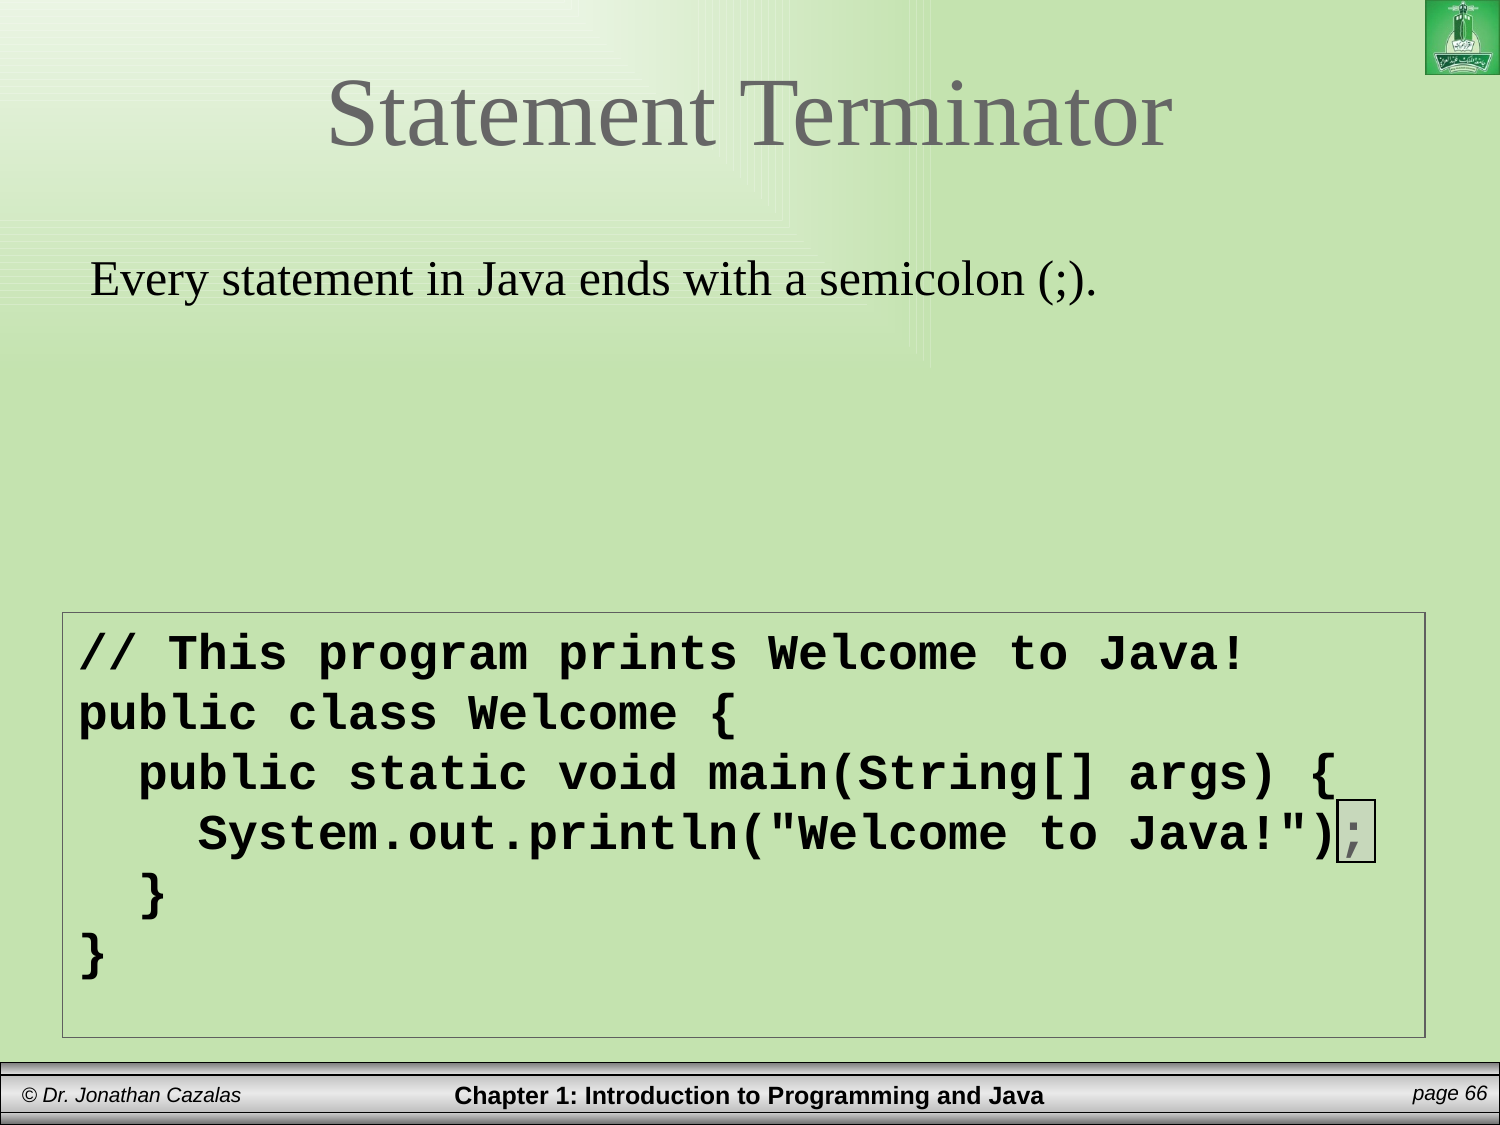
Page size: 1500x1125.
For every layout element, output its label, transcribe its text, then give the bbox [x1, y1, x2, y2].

text_box // This program prints Welcome to Java! public class Welcome { public static void main(String[] args) { System.out.println("Welcome to Java!"); } } [62, 612, 1425, 1038]
text_box Every statement in Java ends with a semicolon (;). [74, 237, 1438, 313]
text_box Statement Terminator [112, 62, 1388, 150]
text_box [1337, 799, 1375, 863]
picture [1425, 0, 1500, 75]
